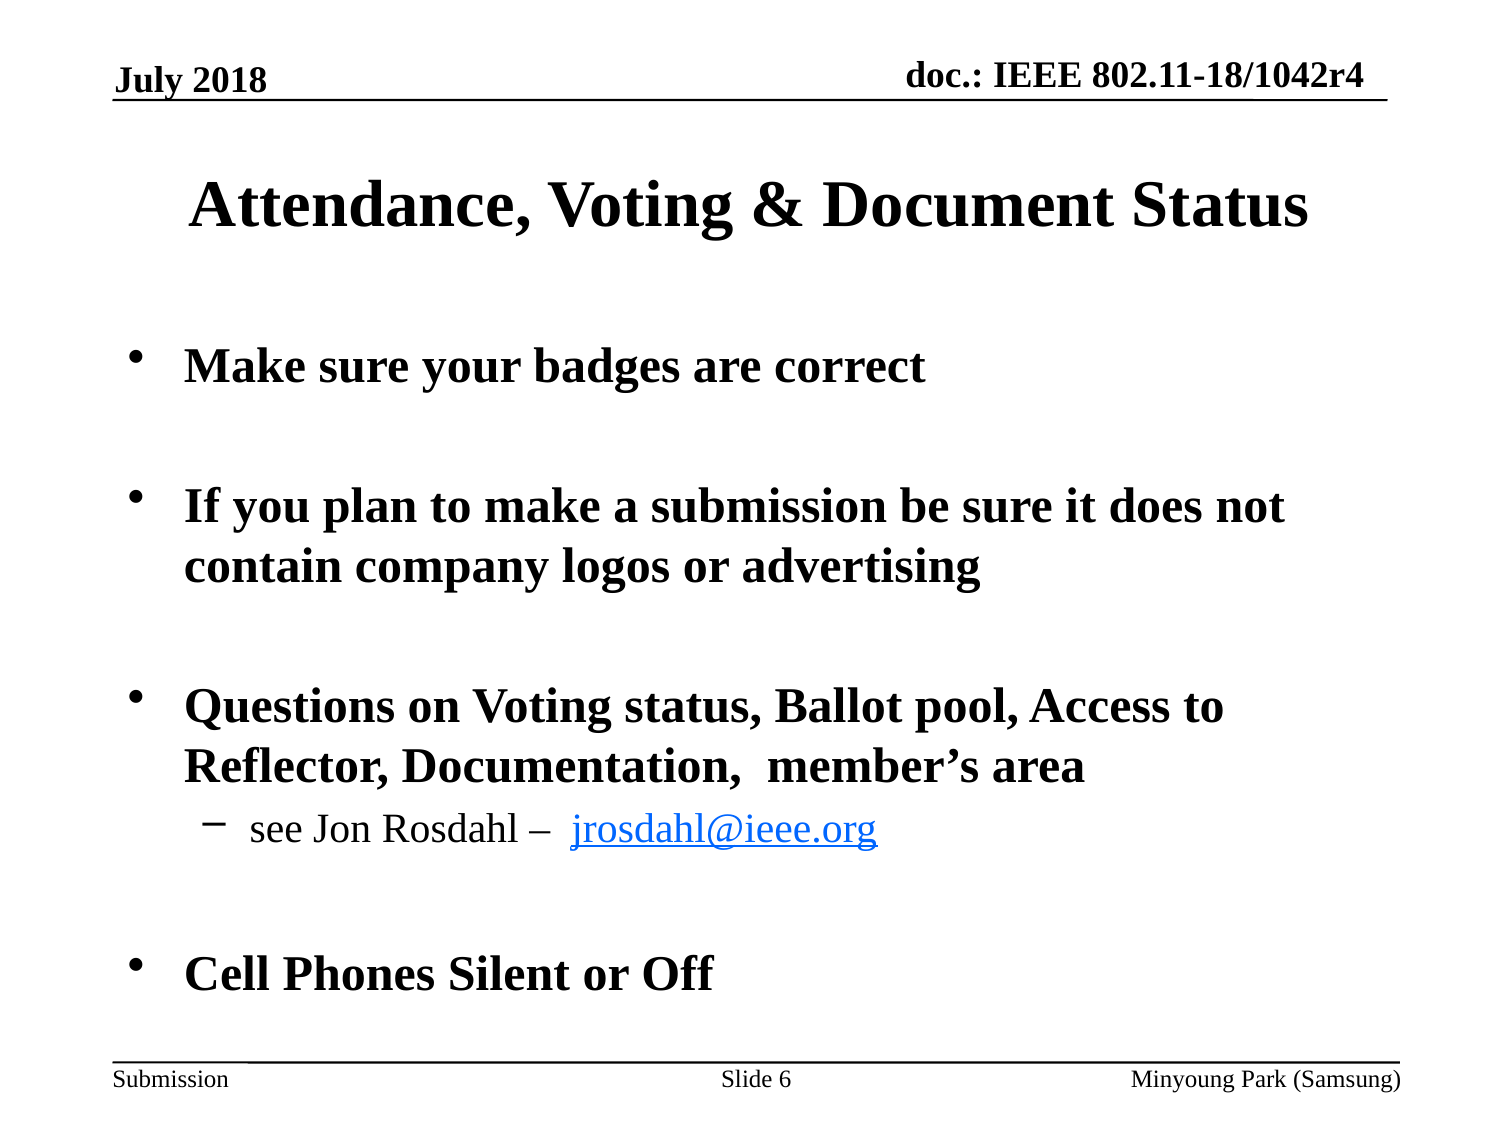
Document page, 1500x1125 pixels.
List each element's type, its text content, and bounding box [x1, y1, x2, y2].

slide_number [114, 54, 335, 101]
footer Minyoung Park (Samsung) [949, 1061, 1402, 1093]
slide_number Slide 6 [712, 1061, 800, 1093]
list Make sure your badges are correct If you plan to make a submission be sure it does not contain company logos or advertising Questions on Voting status, Ballot pool, Access to Reflector, Documentation, member’s area see Jon Rosdahl – jrosdahl@ieee.org Cell Phones Silent or Off [112, 324, 1388, 1000]
title Attendance, Voting & Document Status [112, 112, 1388, 288]
